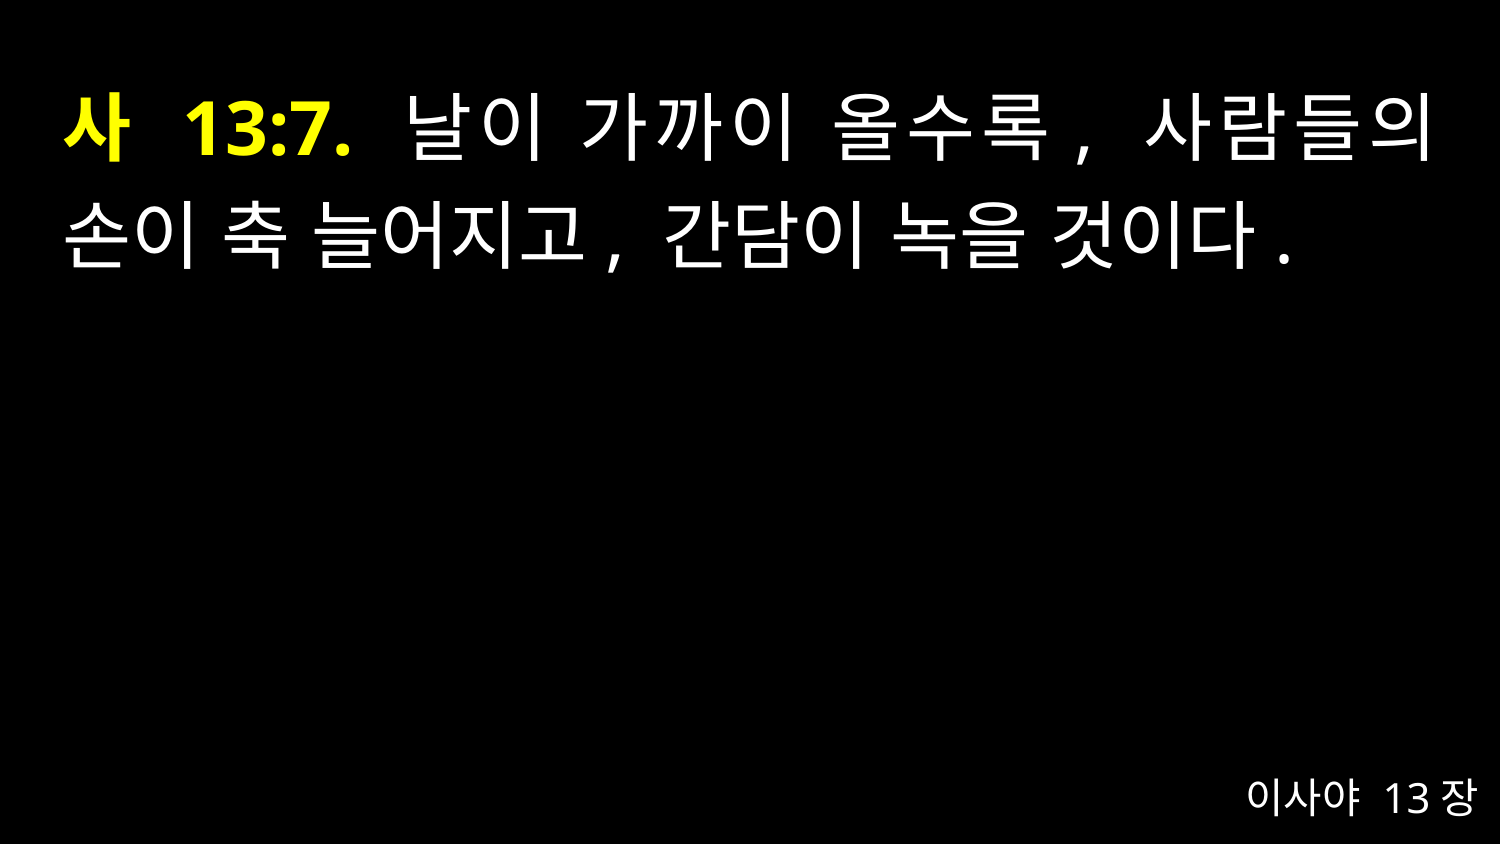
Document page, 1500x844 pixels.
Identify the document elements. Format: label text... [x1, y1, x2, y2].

title 사 13:7. 날이 가까이 올수록, 사람들의 손이 축 늘어지고, 간담이 녹을 것이다. [0, 0, 1500, 844]
subtitle 이사야 13장 [916, 770, 1500, 844]
